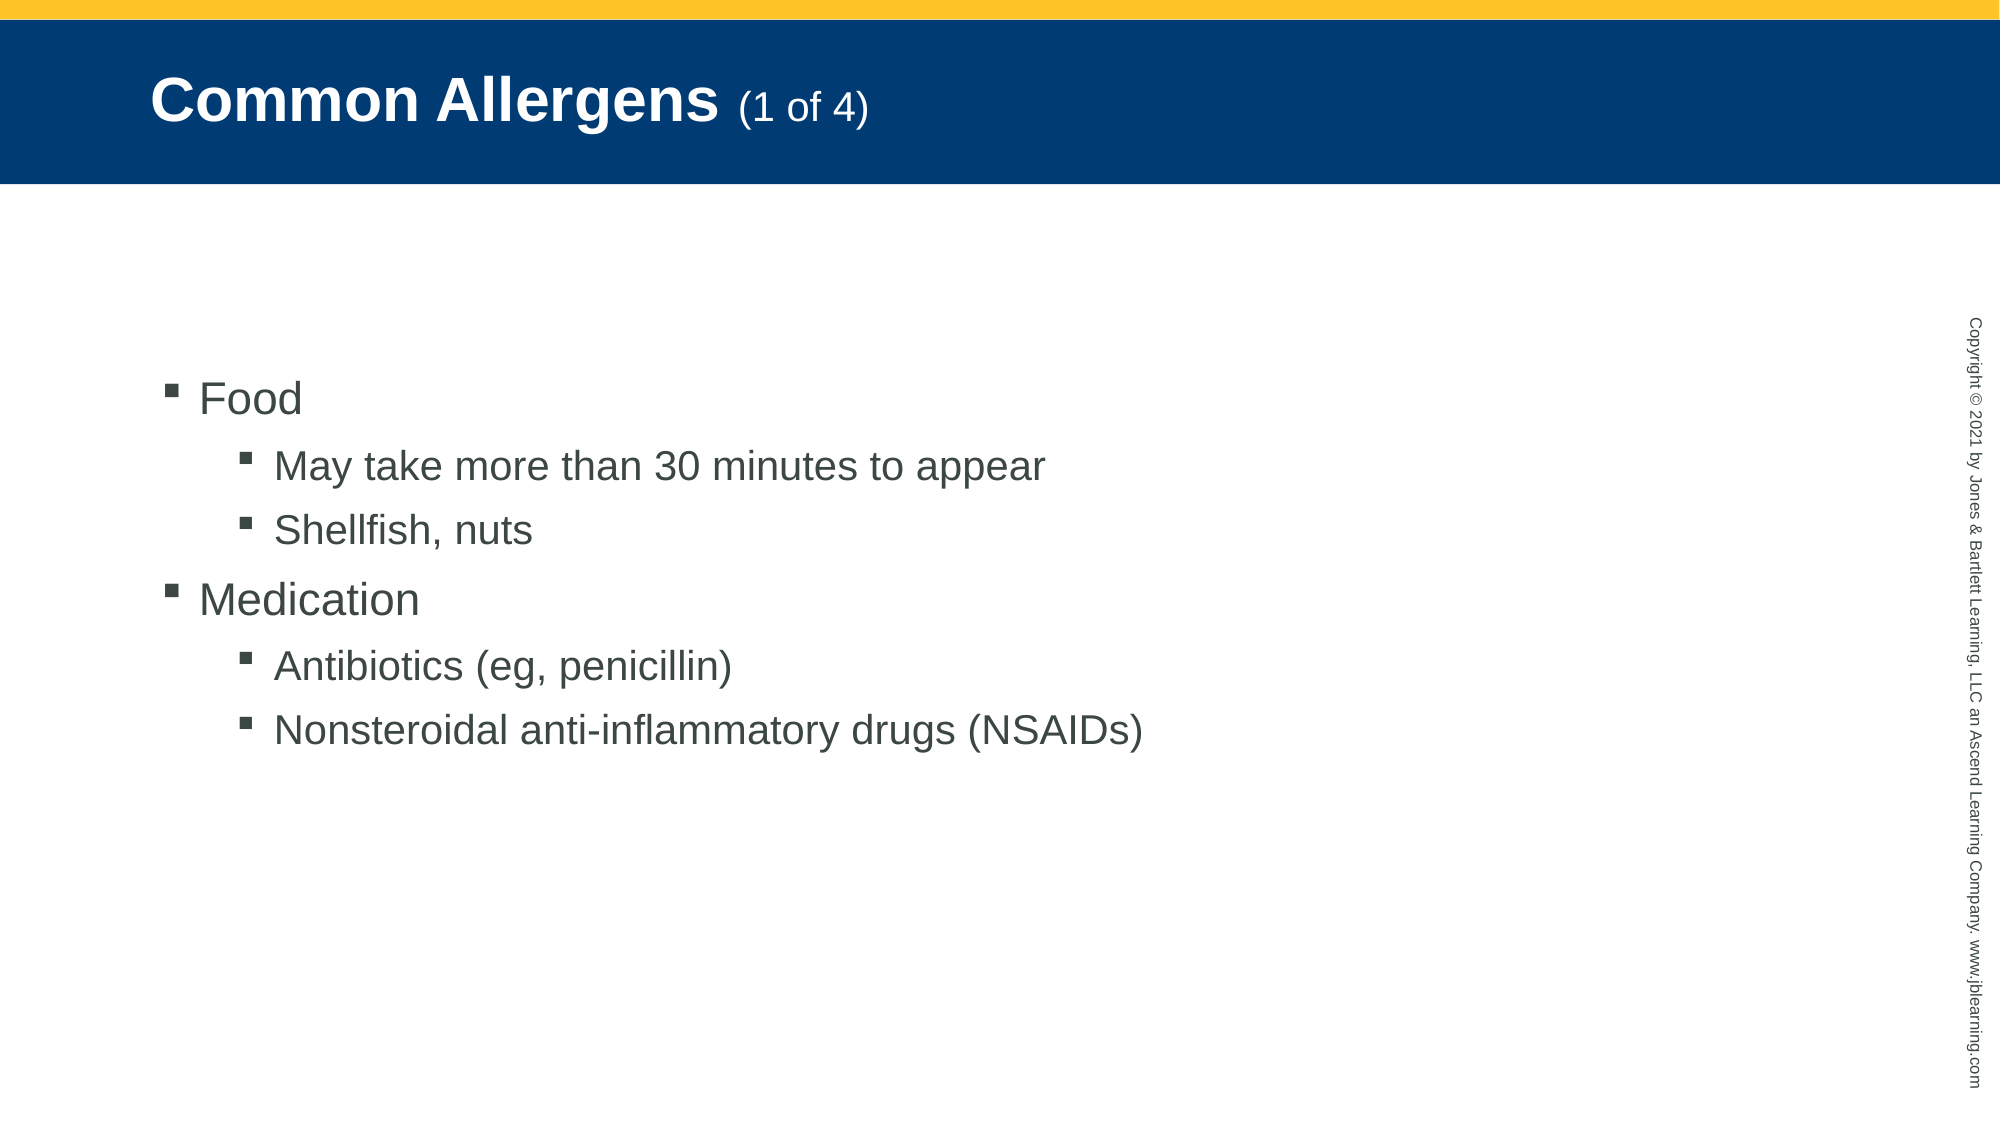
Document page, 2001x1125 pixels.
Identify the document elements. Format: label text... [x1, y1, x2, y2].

title Common Allergens (1 of 4) [0, 19, 2000, 185]
list Food May take more than 30 minutes to appear Shellfish, nuts Medication Antibiotics (eg, penicillin) Nonsteroidal anti-inflammatory drugs (NSAIDs) [146, 361, 1859, 1016]
